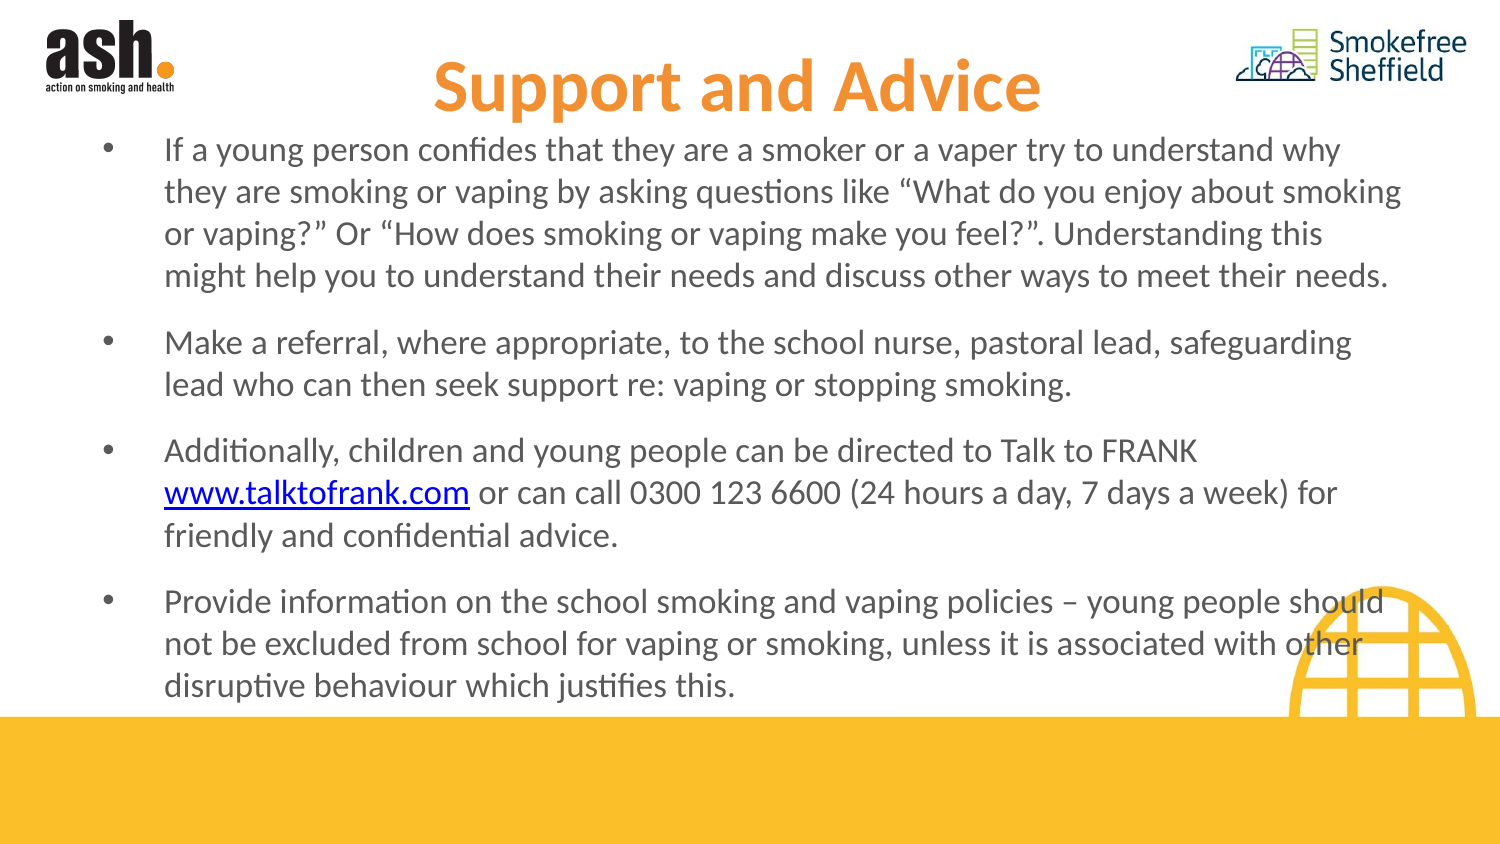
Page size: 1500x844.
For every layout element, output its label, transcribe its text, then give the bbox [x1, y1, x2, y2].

list If a young person confides that they are a smoker or a vaper try to understand why they are smoking or vaping by asking questions like “What do you enjoy about smoking or vaping?” Or “How does smoking or vaping make you feel?”. Understanding this might help you to understand their needs and discuss other ways to meet their needs. Make a referral, where appropriate, to the school nurse, pastoral lead, safeguarding lead who can then seek support re: vaping or stopping smoking. Additionally, children and young people can be directed to Talk to FRANK www.talktofrank.com or can call 0300 123 6600 (24 hours a day, 7 days a week) for friendly and confidential advice. Provide information on the school smoking and vaping policies – young people should not be excluded from school for vaping or smoking, unless it is associated with other disruptive behaviour which justifies this. [75, 118, 1425, 757]
title Support and Advice [62, 11, 1413, 153]
picture [0, 0, 1500, 844]
